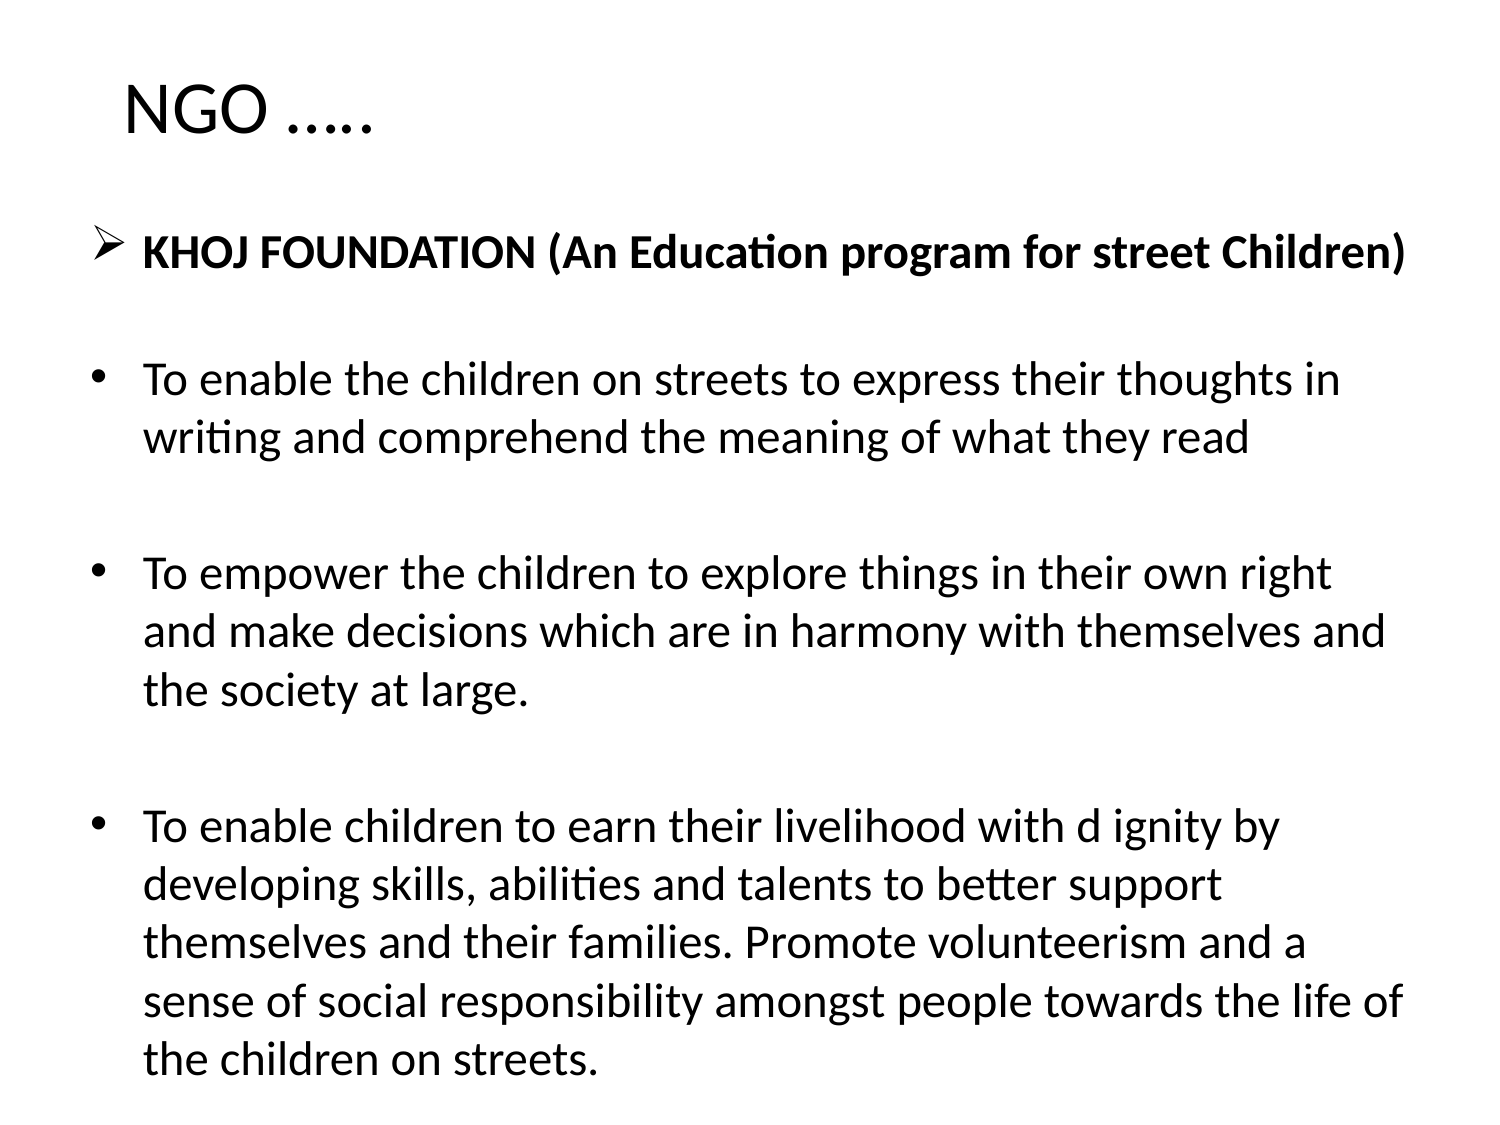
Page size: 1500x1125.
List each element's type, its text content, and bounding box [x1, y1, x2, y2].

list KHOJ FOUNDATION (An Education program for street Children) To enable the children on streets to express their thoughts in writing and comprehend the meaning of what they read To empower the children to explore things in their own right and make decisions which are in harmony with themselves and the society at large. To enable children to earn their livelihood with d ignity by developing skills, abilities and talents to better support themselves and their families. Promote volunteerism and a sense of social responsibility amongst people towards the life of the children on streets. [75, 212, 1425, 1100]
title NGO ….. [75, 45, 425, 163]
